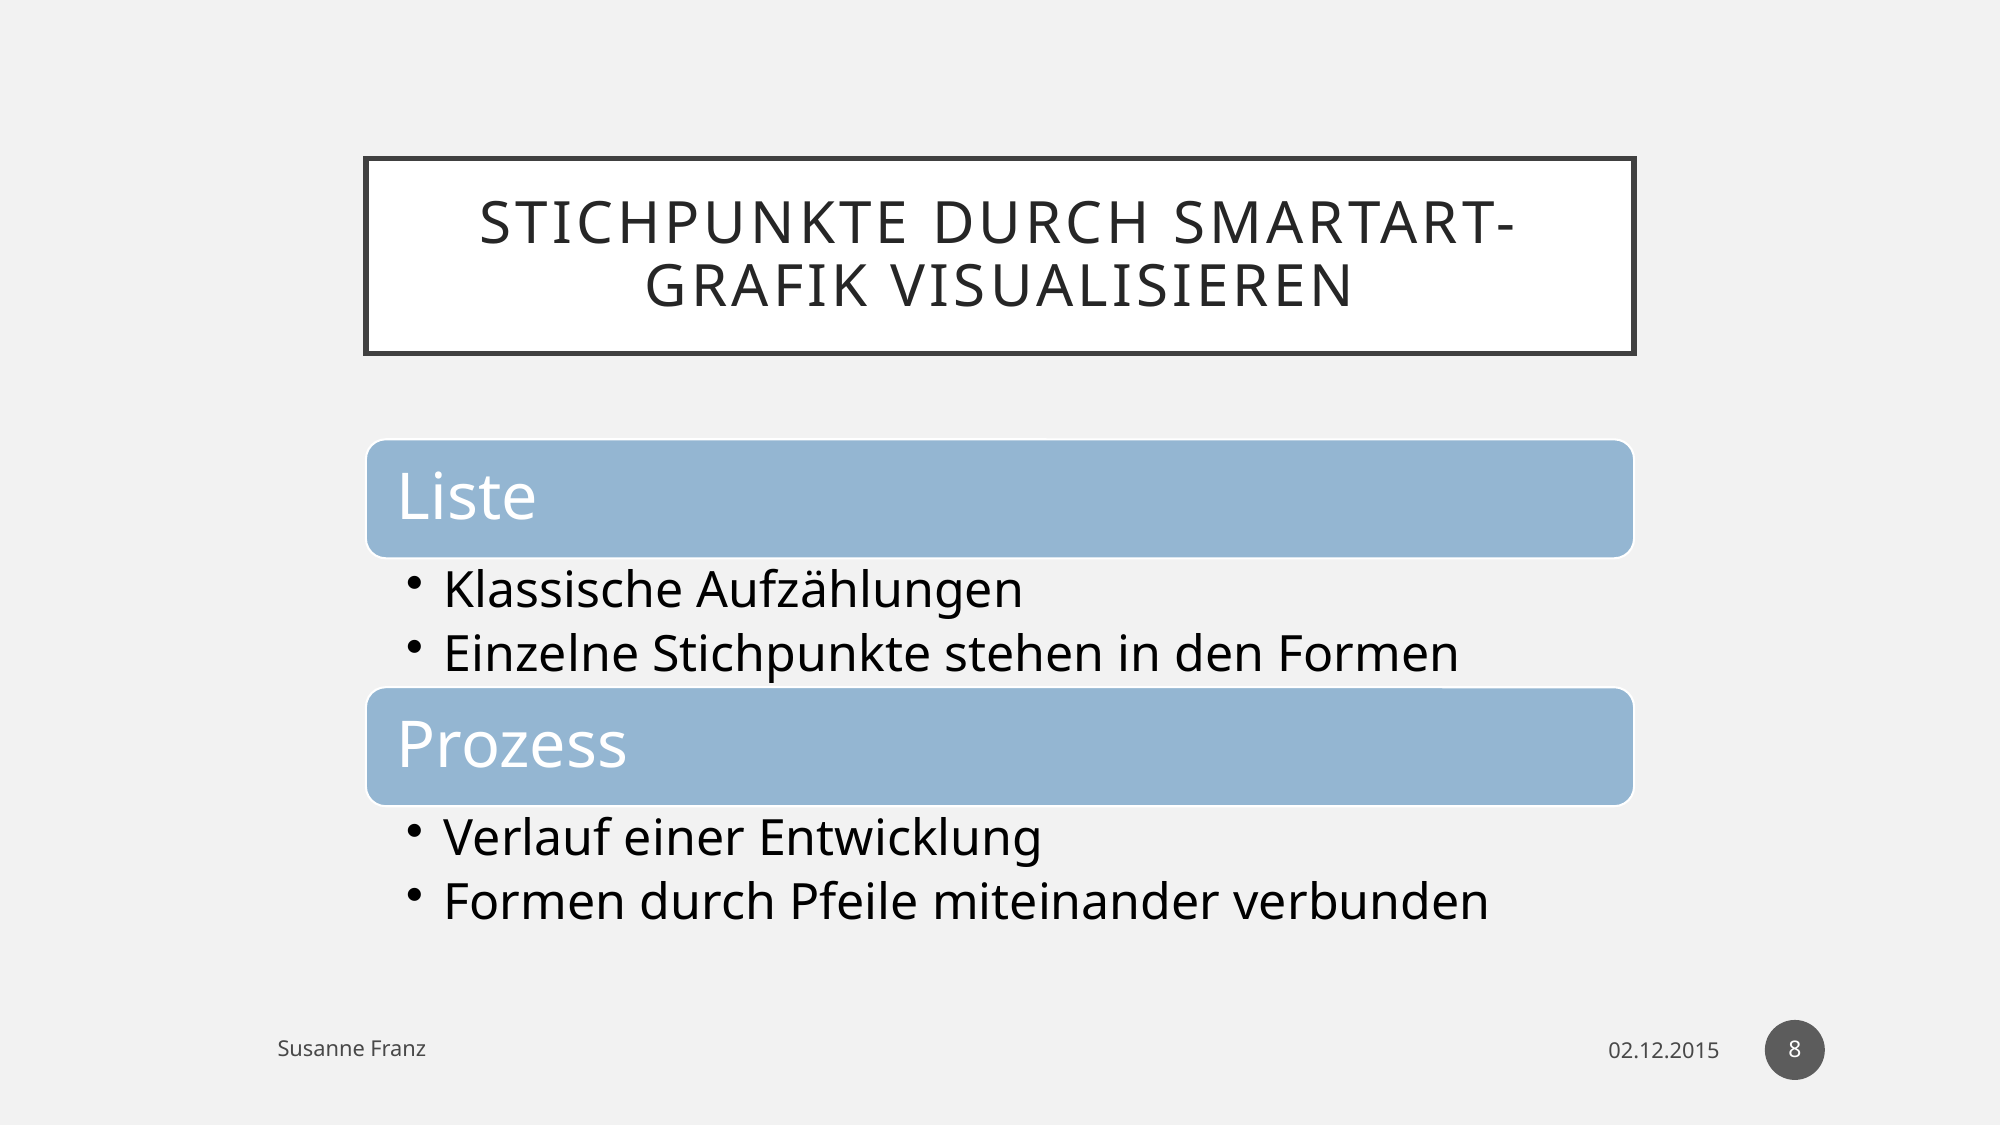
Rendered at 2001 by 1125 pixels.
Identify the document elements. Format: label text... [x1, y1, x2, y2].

title Stichpunkte durch SmartArt-Grafik visualisieren [363, 156, 1637, 356]
footer Susanne Franz [262, 1023, 1231, 1076]
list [365, 432, 1635, 942]
slide_number 8 [1764, 1019, 1825, 1080]
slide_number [1283, 1023, 1735, 1077]
